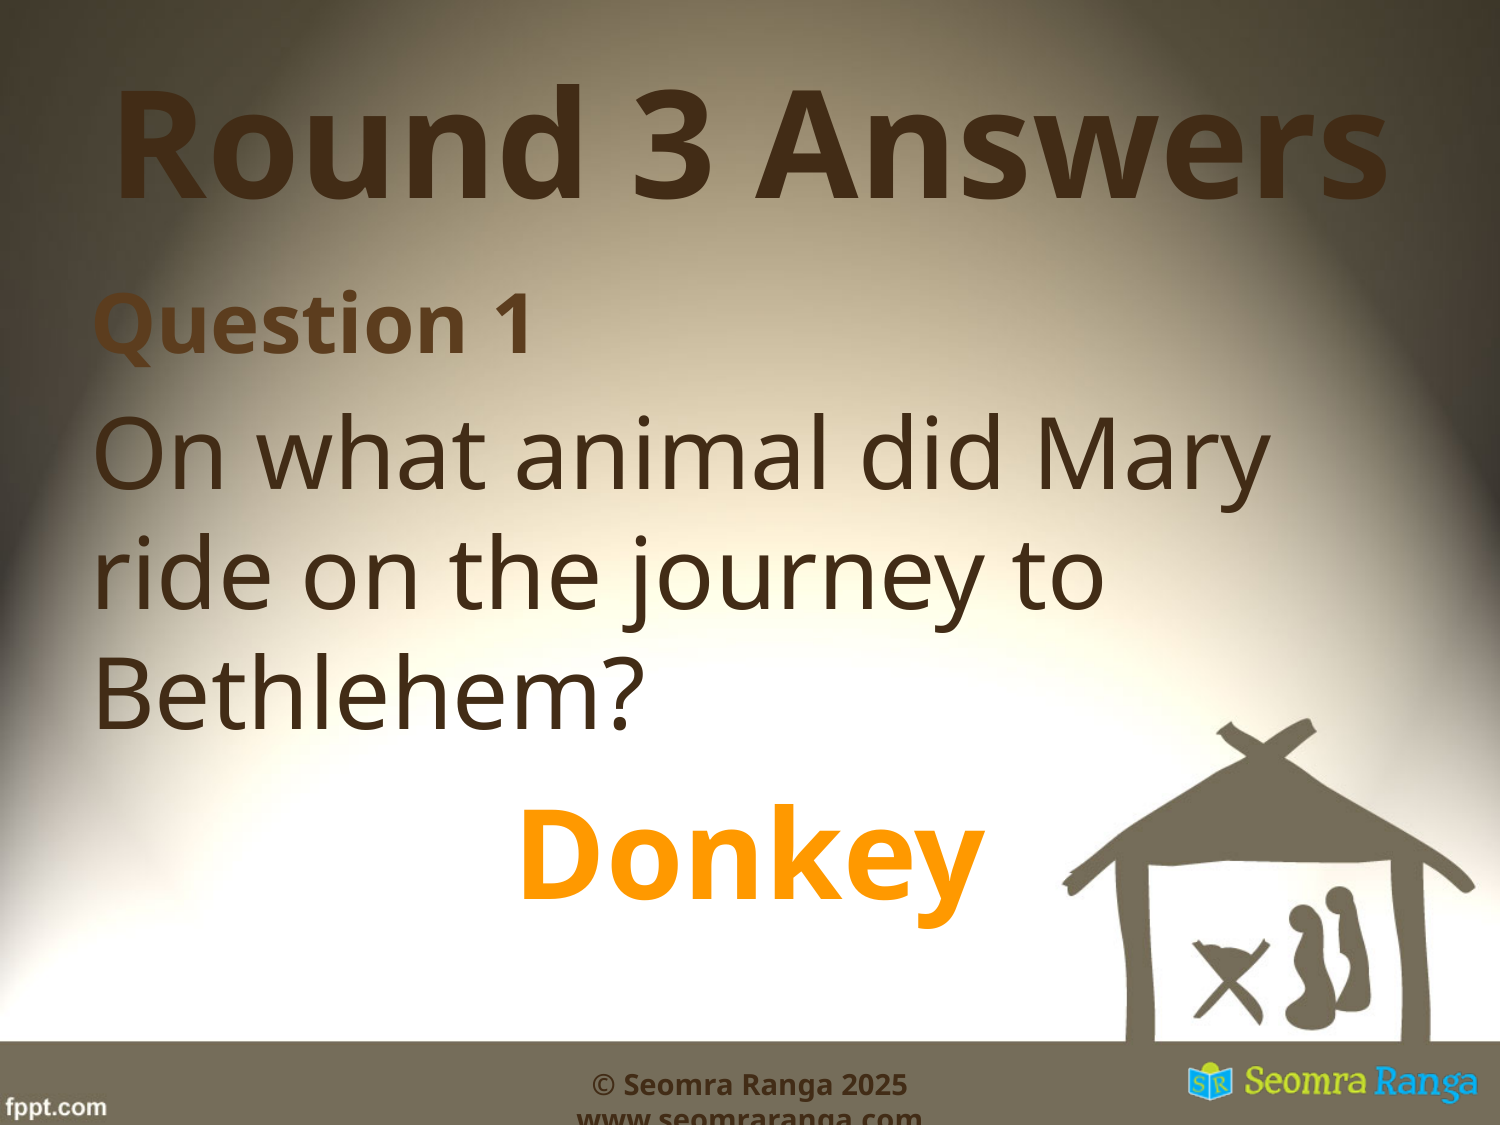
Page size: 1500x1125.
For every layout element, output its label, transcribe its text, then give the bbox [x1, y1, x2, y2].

title Round 3 Answers [75, 45, 1425, 233]
list Question 1 On what animal did Mary ride on the journey to Bethlehem? Donkey [75, 262, 1425, 1005]
text_box © Seomra Ranga 2025 www.seomraranga.com [401, 1058, 1099, 1125]
picture [0, 0, 1500, 1125]
